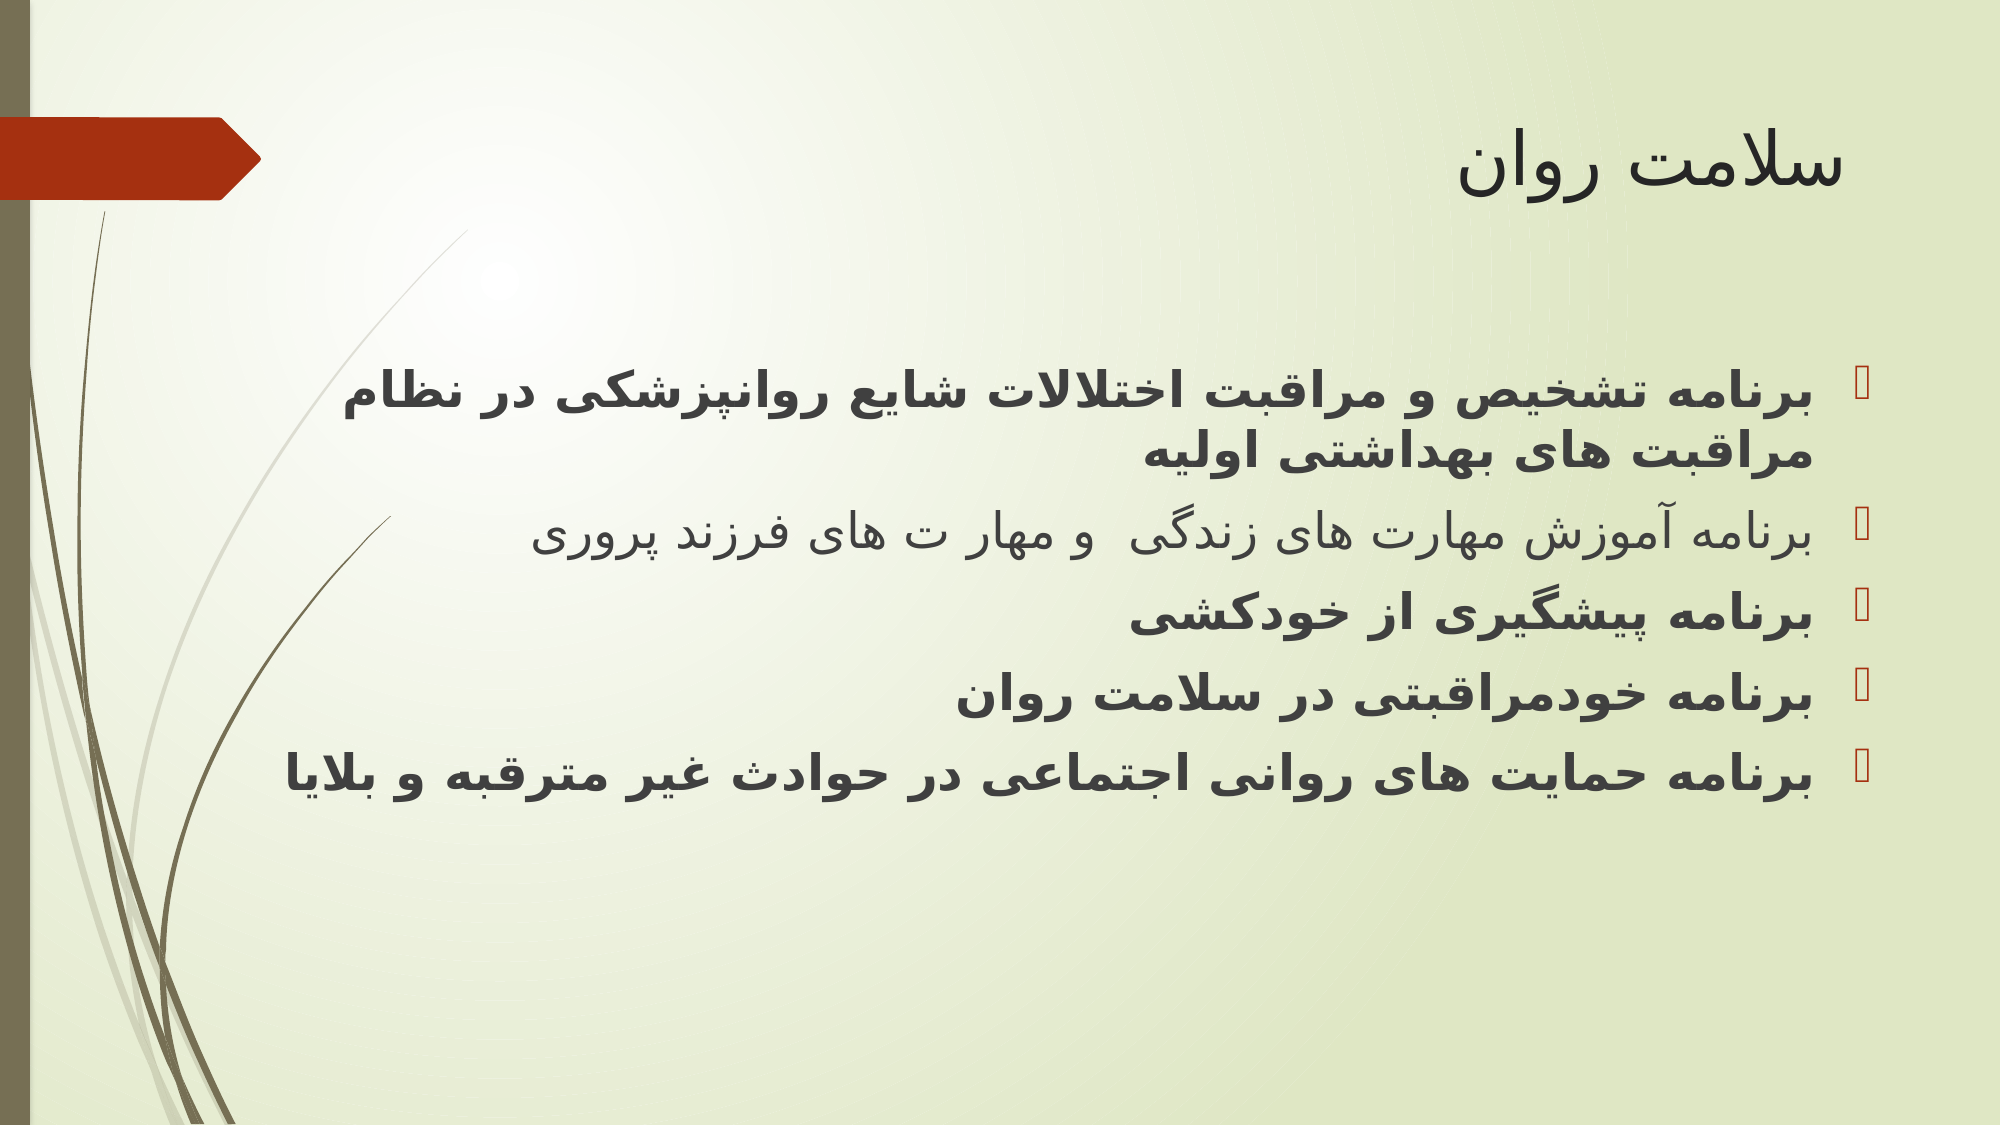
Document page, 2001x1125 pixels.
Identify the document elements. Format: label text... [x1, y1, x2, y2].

title سلامت روان [425, 102, 1888, 313]
list برنامه تشخیص و مراقبت اختلالات شایع روانپزشکی در نظام مراقبت های بهداشتی اولیه برنامه آموزش مهارت های زندگی و مهار ت های فرزند پروری برنامه پیشگیری از خودکشی برنامه خودمراقبتی در سلامت روان برنامه حمایت های روانی اجتماعی در حوادث غیر مترقبه و بلایا [169, 350, 1888, 970]
